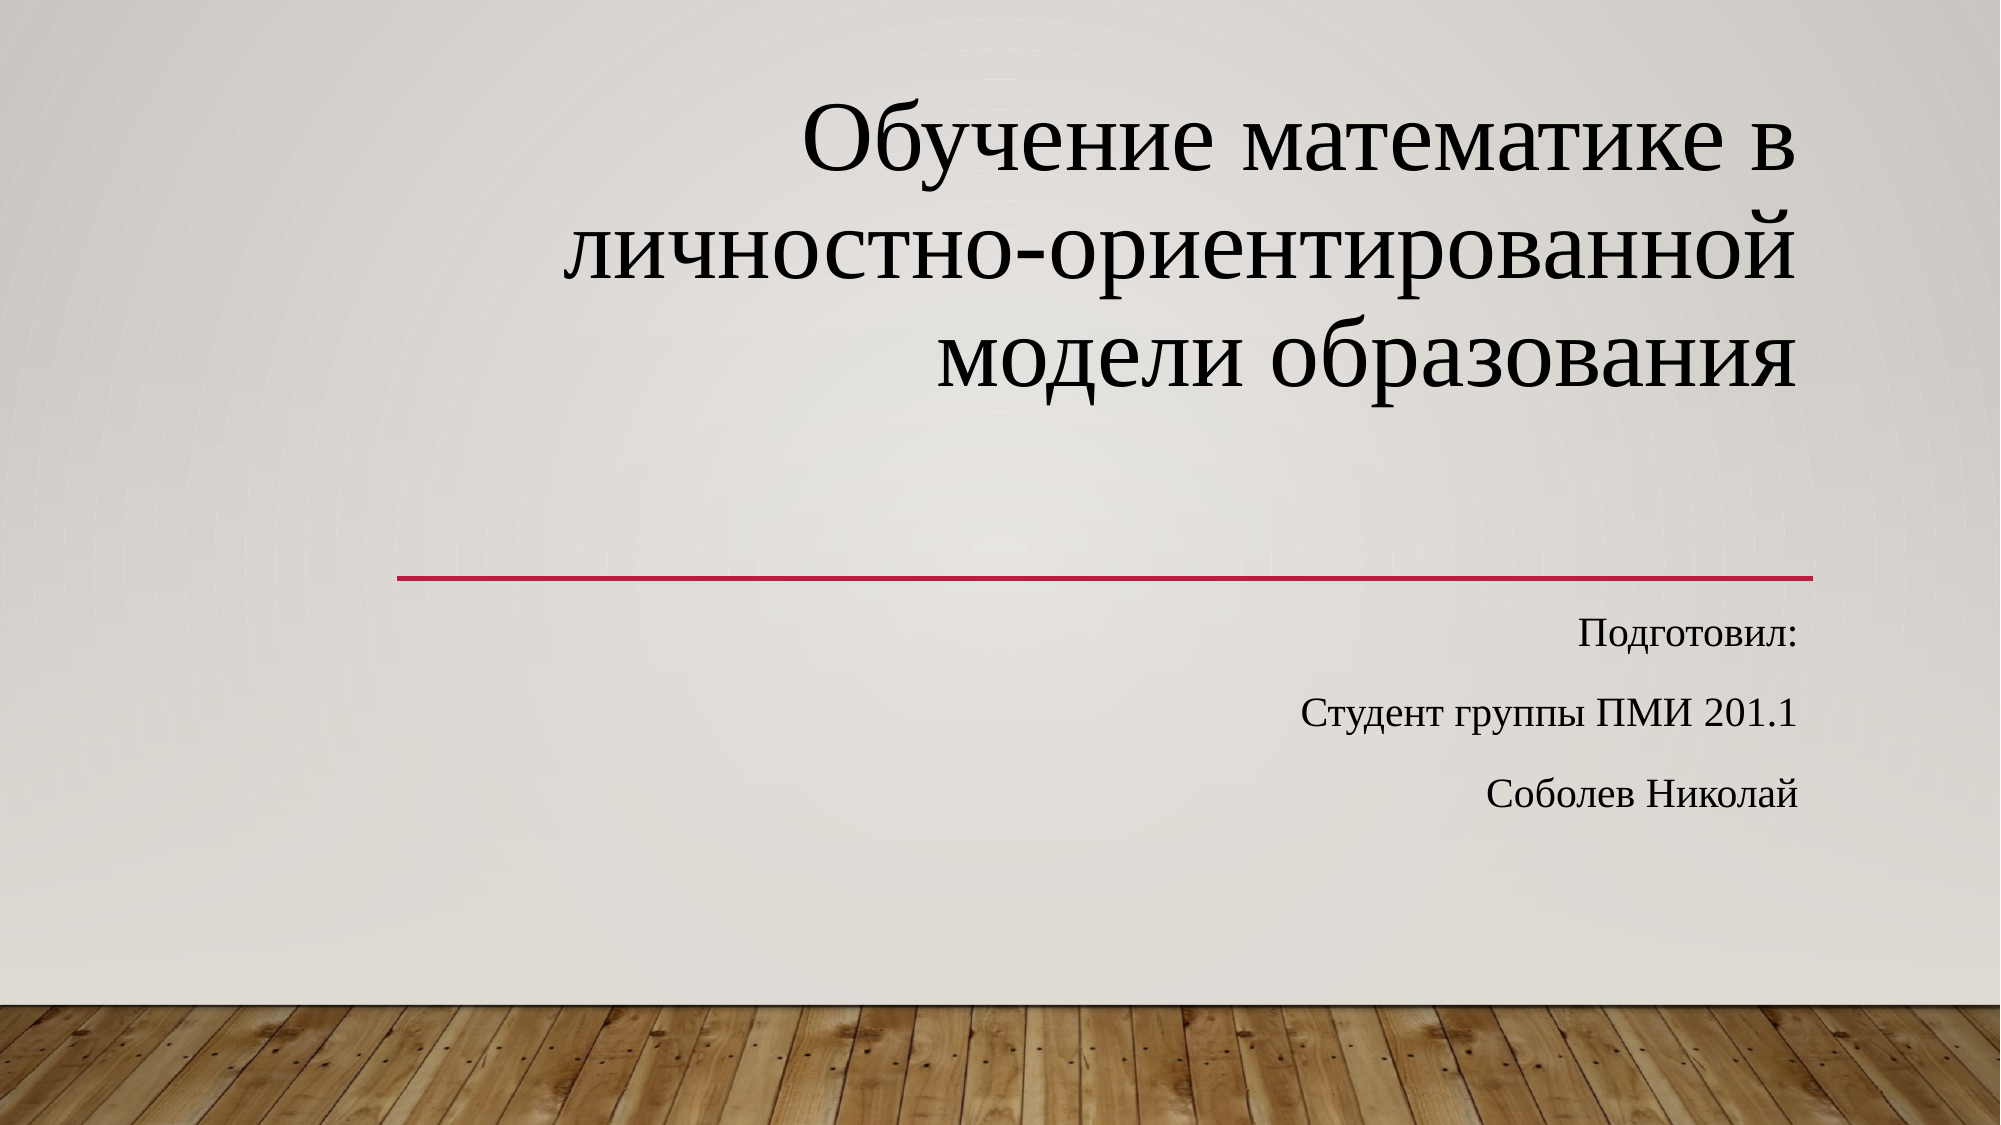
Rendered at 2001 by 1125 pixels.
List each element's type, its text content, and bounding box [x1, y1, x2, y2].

subtitle Подготовил: Студент группы ПМИ 201.1 Соболев Николай [396, 579, 1814, 837]
picture [0, 1005, 2000, 1125]
title Обучение математике в личностно-ориентированной модели образования [396, 85, 1814, 408]
